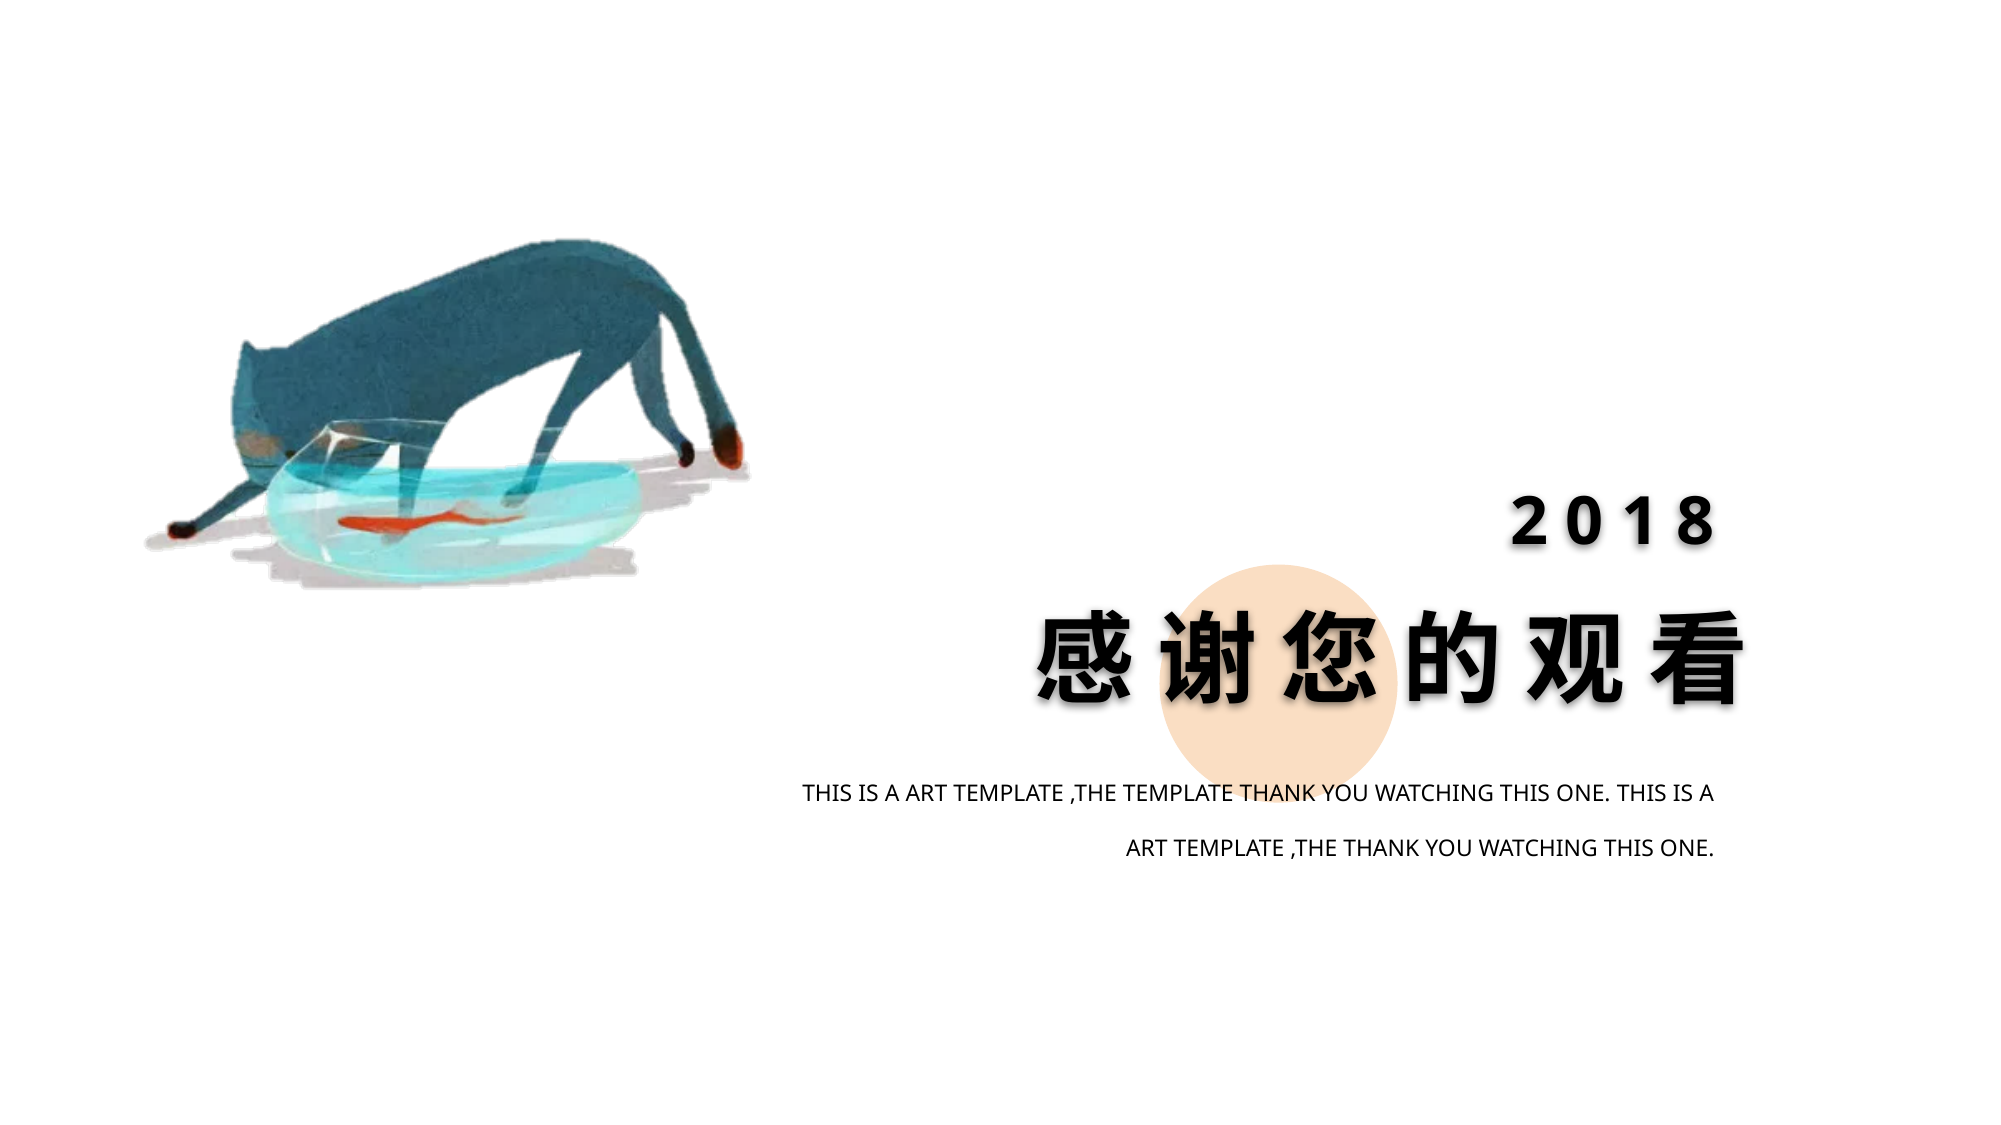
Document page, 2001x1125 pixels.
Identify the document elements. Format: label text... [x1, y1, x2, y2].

picture [93, 119, 778, 688]
text_box 2 0 1 8 [1316, 470, 1730, 565]
text_box THIS IS A ART TEMPLATE ,THE TEMPLATE THANK YOU WATCHING THIS ONE. THIS IS A ART TEMPLATE ,THE THANK YOU WATCHING THIS ONE. [777, 743, 1730, 869]
text_box 感 谢 您 的 观 看 [491, 587, 1764, 723]
text_box [1211, 563, 1346, 585]
text_box [1169, 733, 1388, 743]
